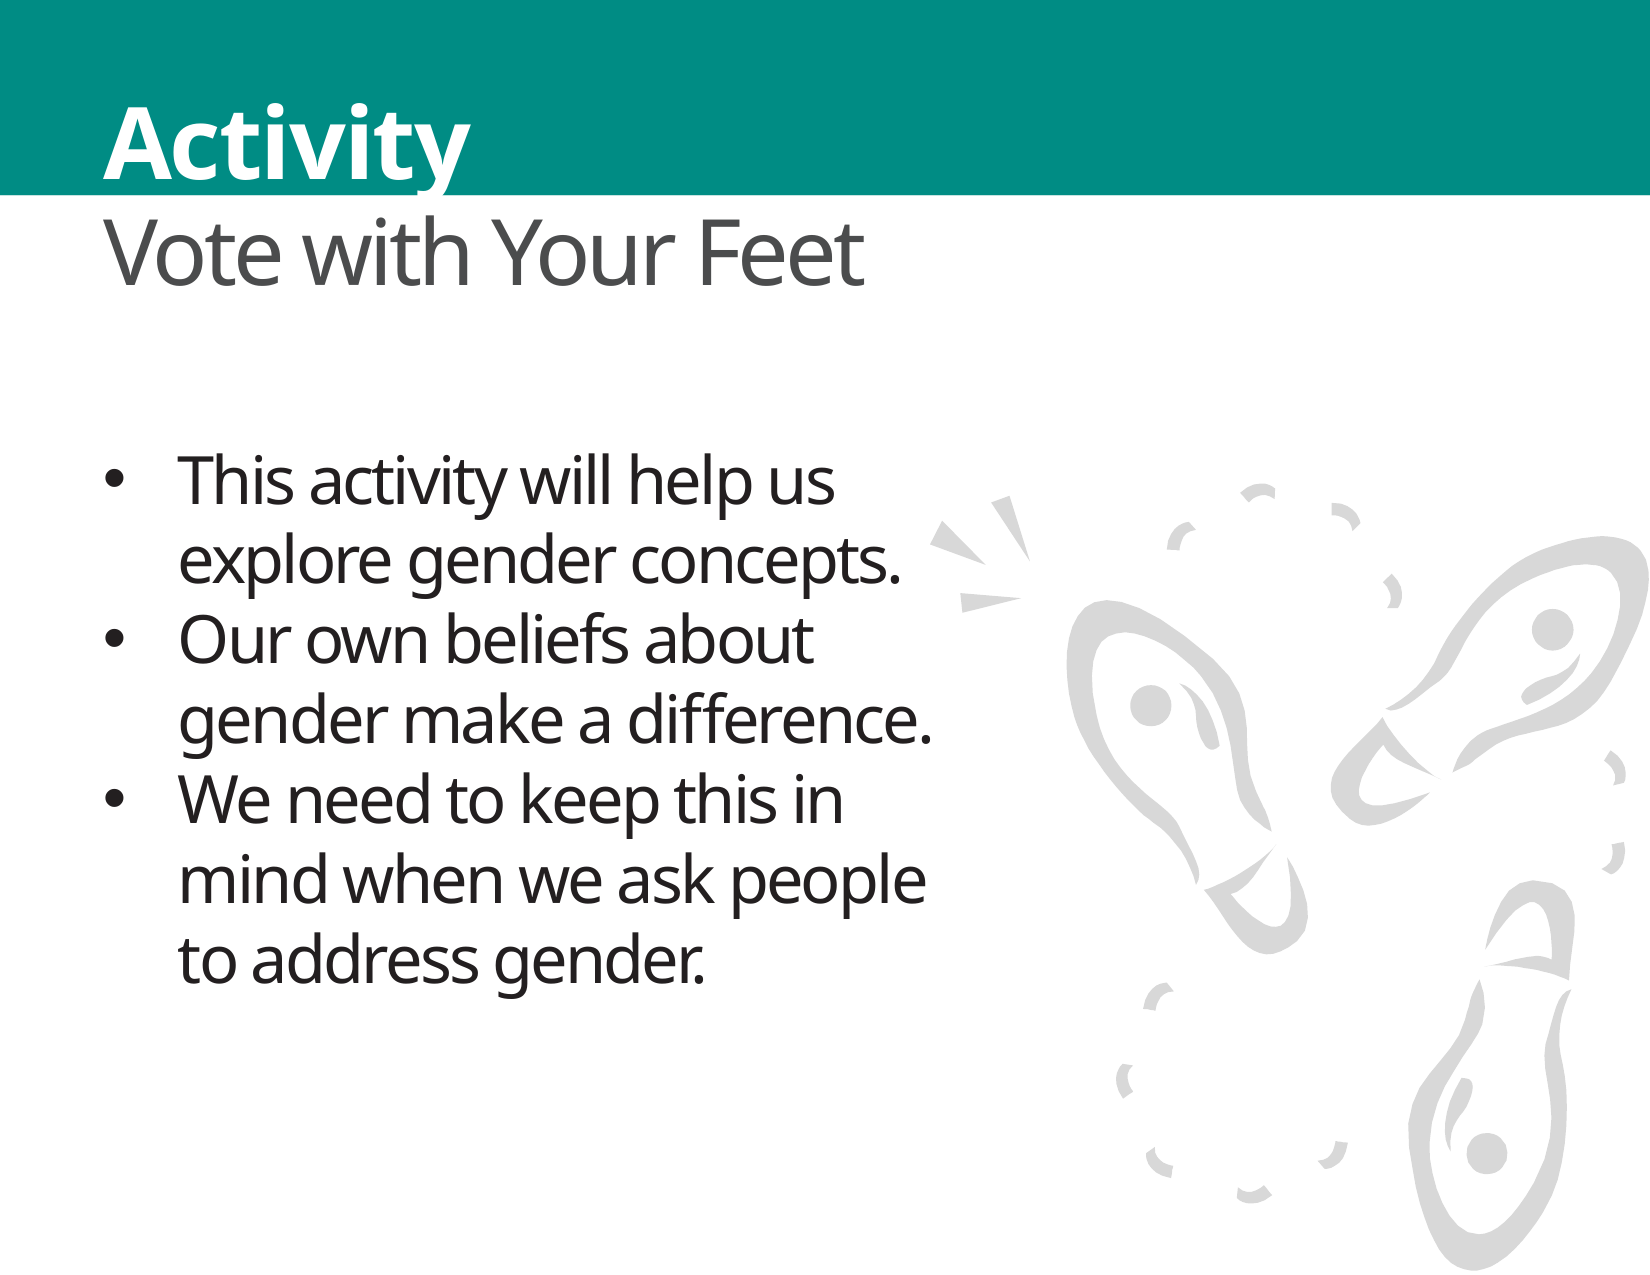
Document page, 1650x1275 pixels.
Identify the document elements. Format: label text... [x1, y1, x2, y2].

text_box [0, 0, 1650, 196]
text_box Activity Vote with Your Feet [100, 84, 1595, 304]
text_box This activity will help us explore gender concepts. Our own beliefs about gender make a difference. We need to keep this in mind when we ask people to address gender. [100, 437, 963, 998]
picture [929, 474, 1650, 1275]
